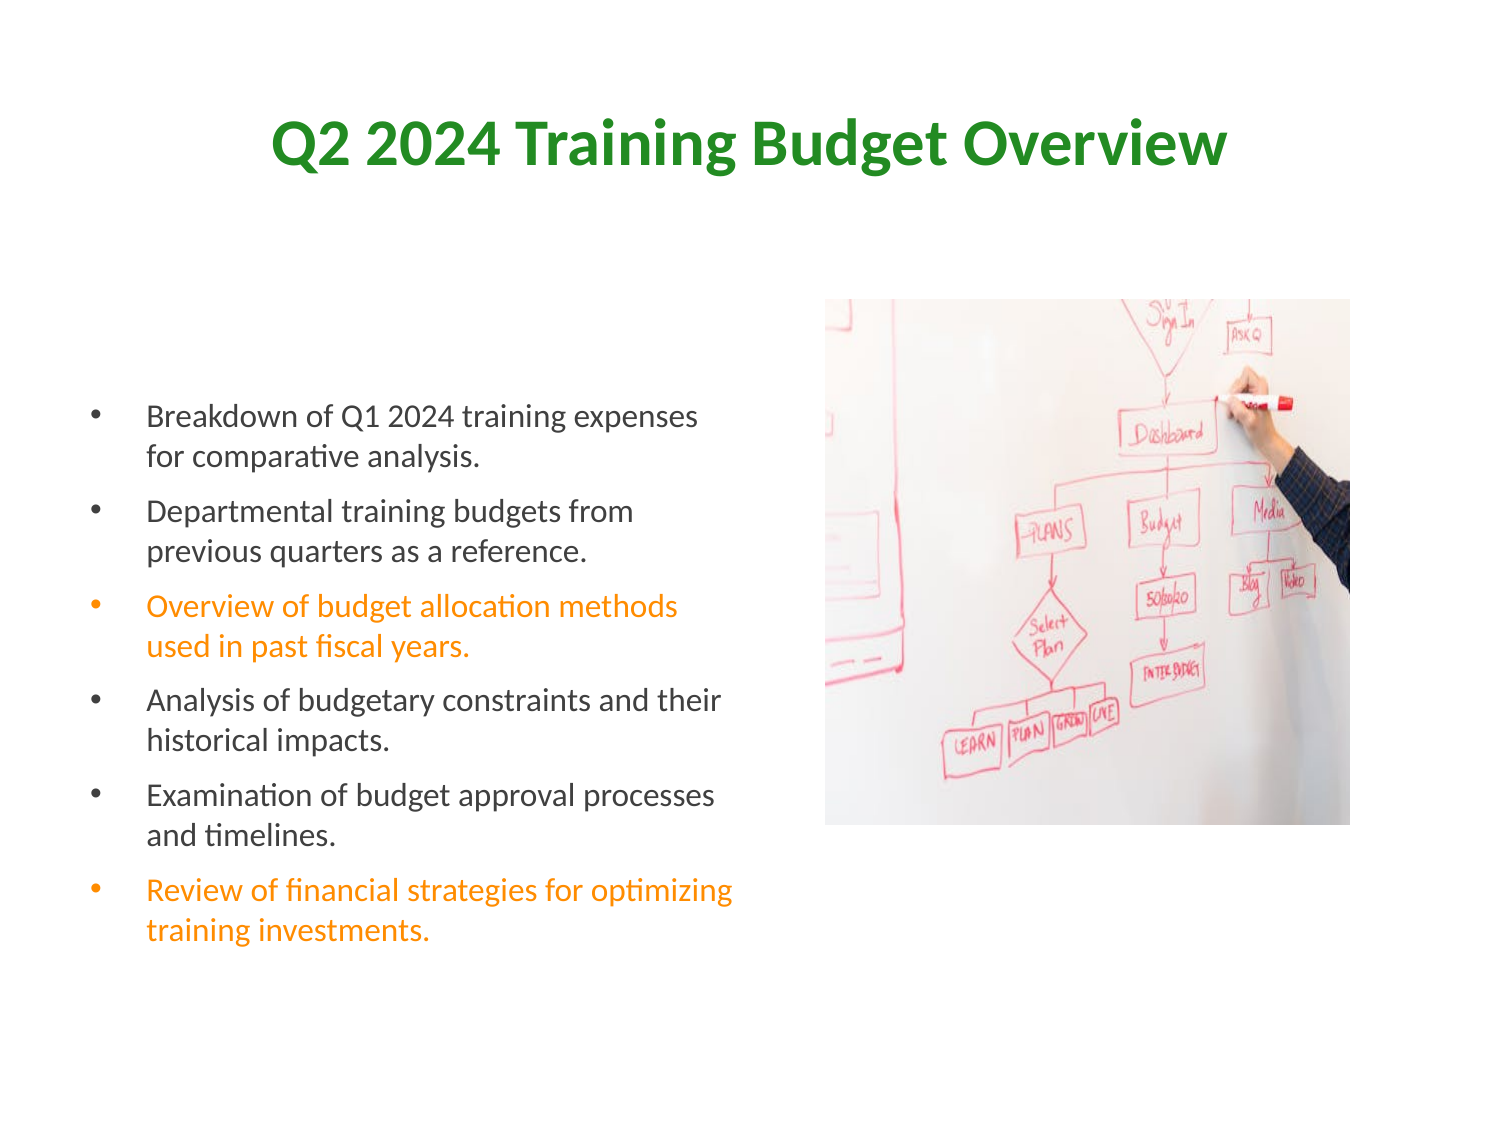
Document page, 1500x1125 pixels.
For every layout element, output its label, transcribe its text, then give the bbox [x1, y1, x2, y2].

picture [824, 299, 1351, 826]
title Q2 2024 Training Budget Overview [75, 45, 1425, 233]
list Breakdown of Q1 2024 training expenses for comparative analysis. Departmental training budgets from previous quarters as a reference. Overview of budget allocation methods used in past fiscal years. Analysis of budgetary constraints and their historical impacts. Examination of budget approval processes and timelines. Review of financial strategies for optimizing training investments. [75, 299, 750, 900]
